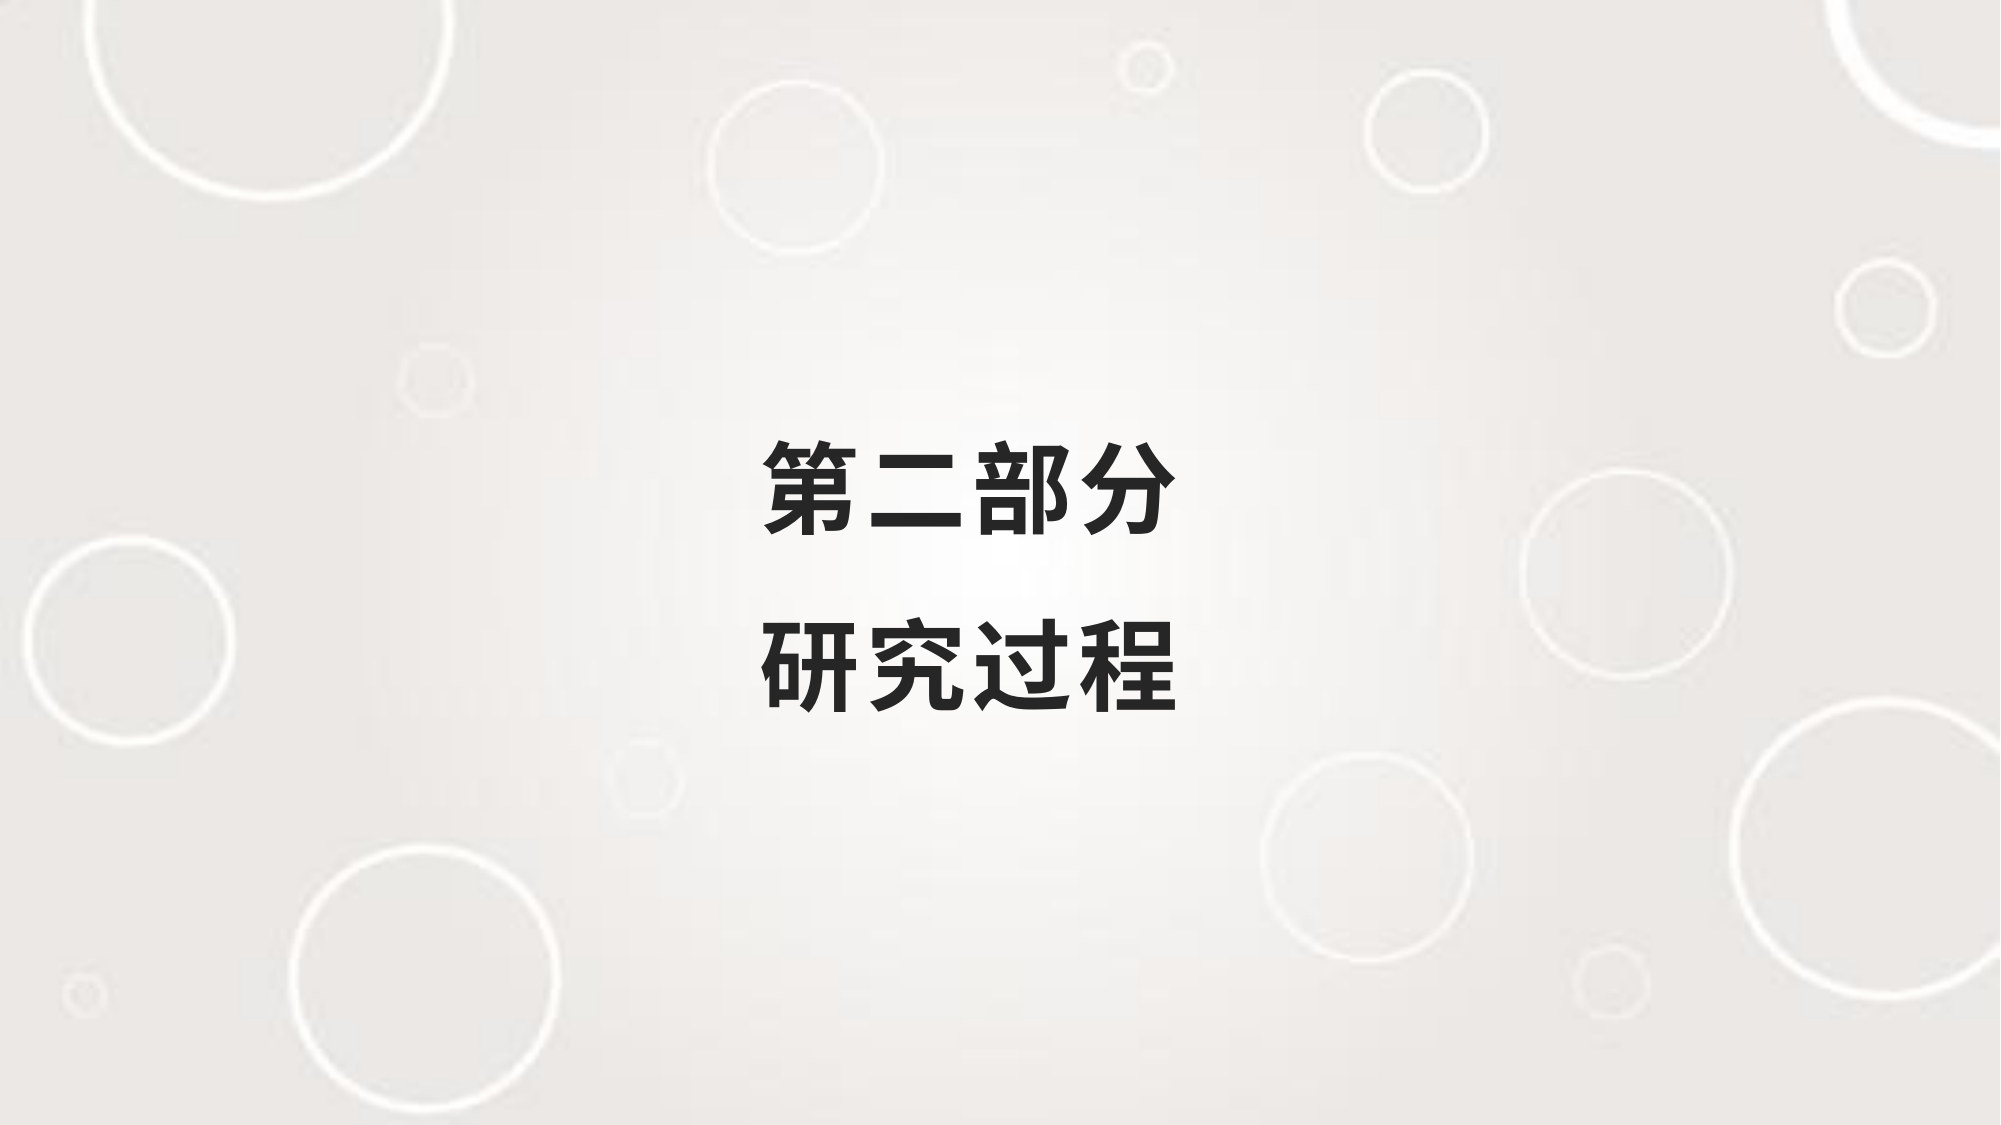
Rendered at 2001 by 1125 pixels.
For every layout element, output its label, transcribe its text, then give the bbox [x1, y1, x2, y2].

list 第二部分 研究过程 [69, 383, 1870, 1125]
picture [0, 0, 2001, 1125]
